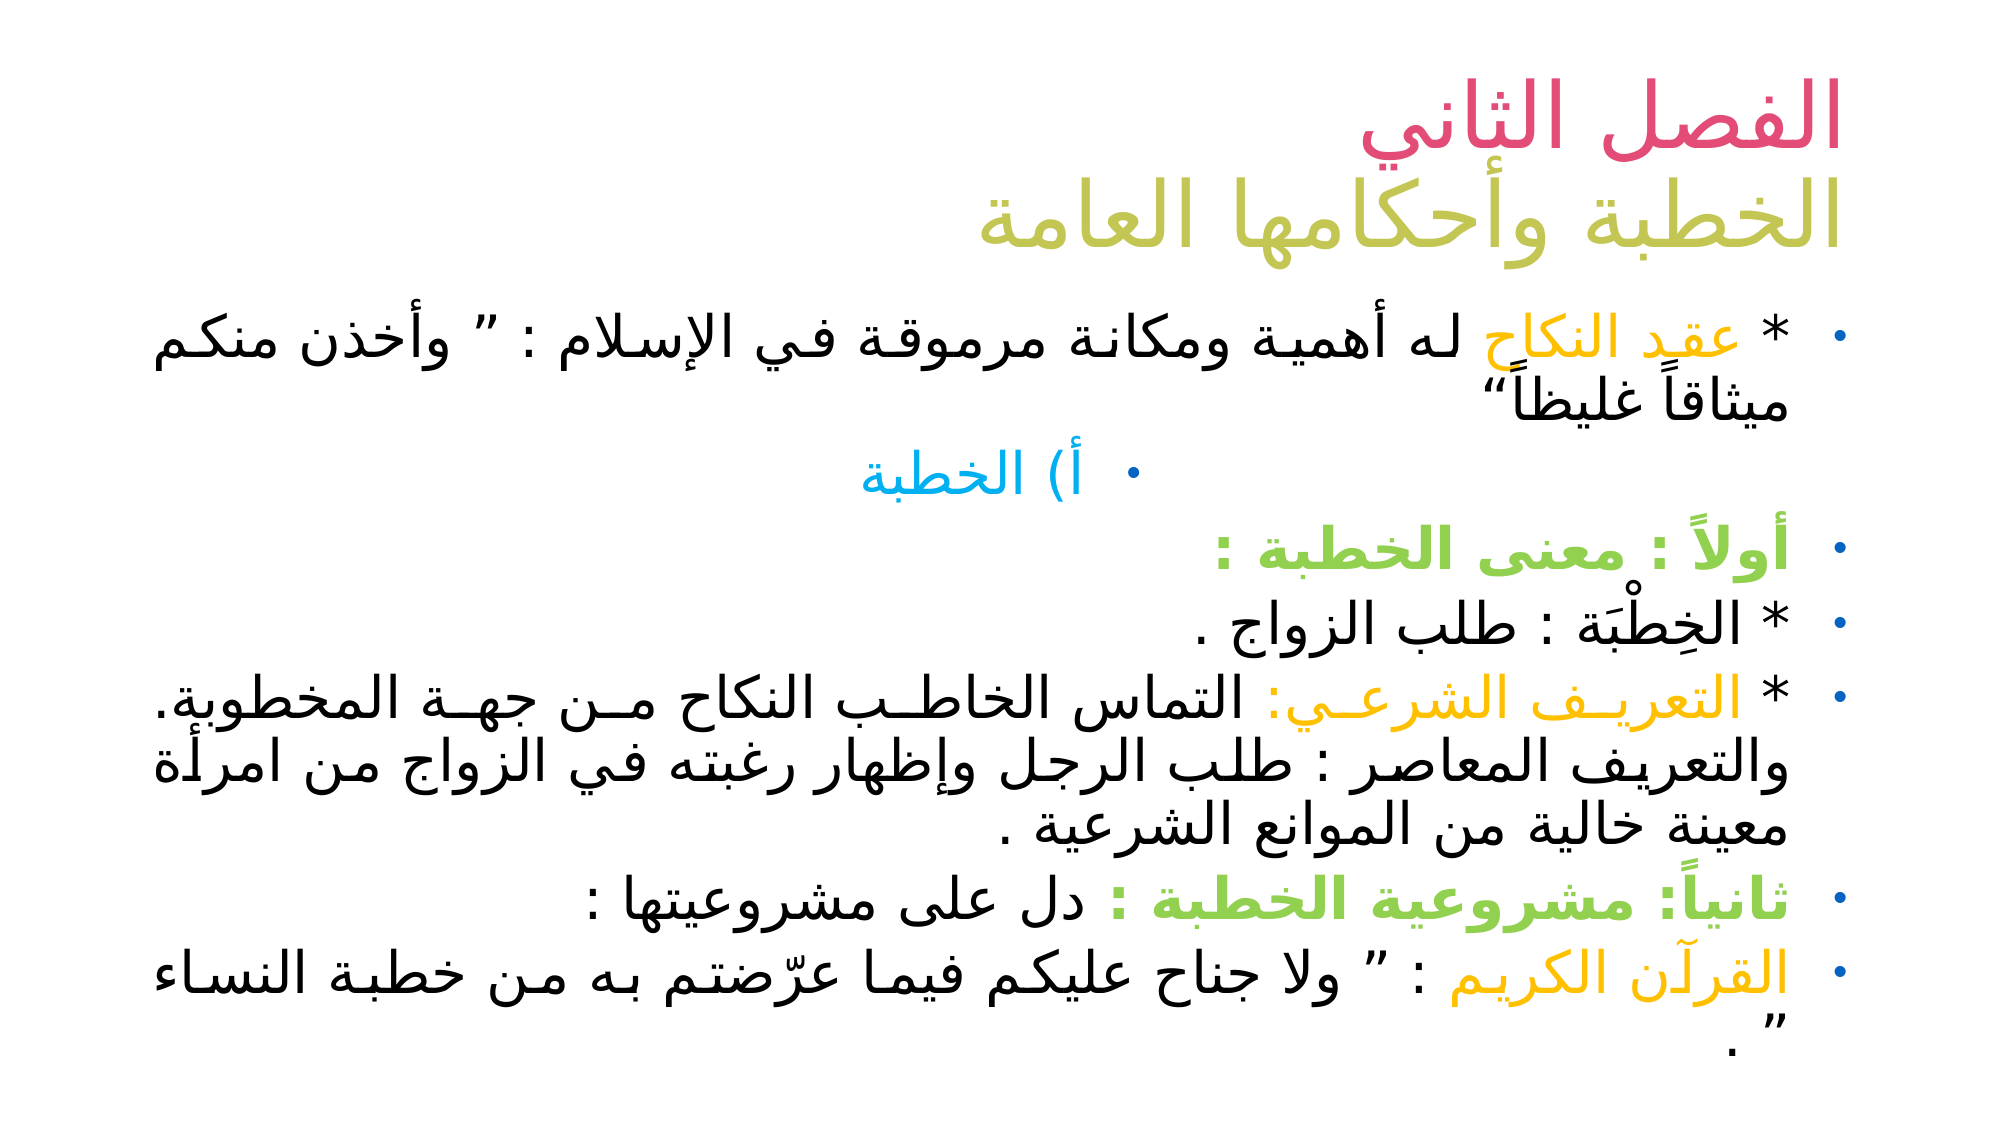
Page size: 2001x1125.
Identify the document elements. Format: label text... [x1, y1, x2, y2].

list * عقد النكاح له أهمية ومكانة مرموقة في الإسلام : ” وأخذن منكم ميثاقاً غليظاً“ أ) الخطبة أولاً : معنى الخطبة : * الخِطْبَة : طلب الزواج . * التعريف الشرعي: التماس الخاطب النكاح من جهة المخطوبة. والتعريف المعاصر : طلب الرجل وإظهار رغبته في الزواج من امرأة معينة خالية من الموانع الشرعية . ثانياً: مشروعية الخطبة : دل على مشروعيتها : القرآن الكريم : ” ولا جناح عليكم فيما عرّضتم به من خطبة النساء ” . [137, 299, 1863, 1014]
title الفصل الثاني الخطبة وأحكامها العامة [137, 59, 1863, 278]
